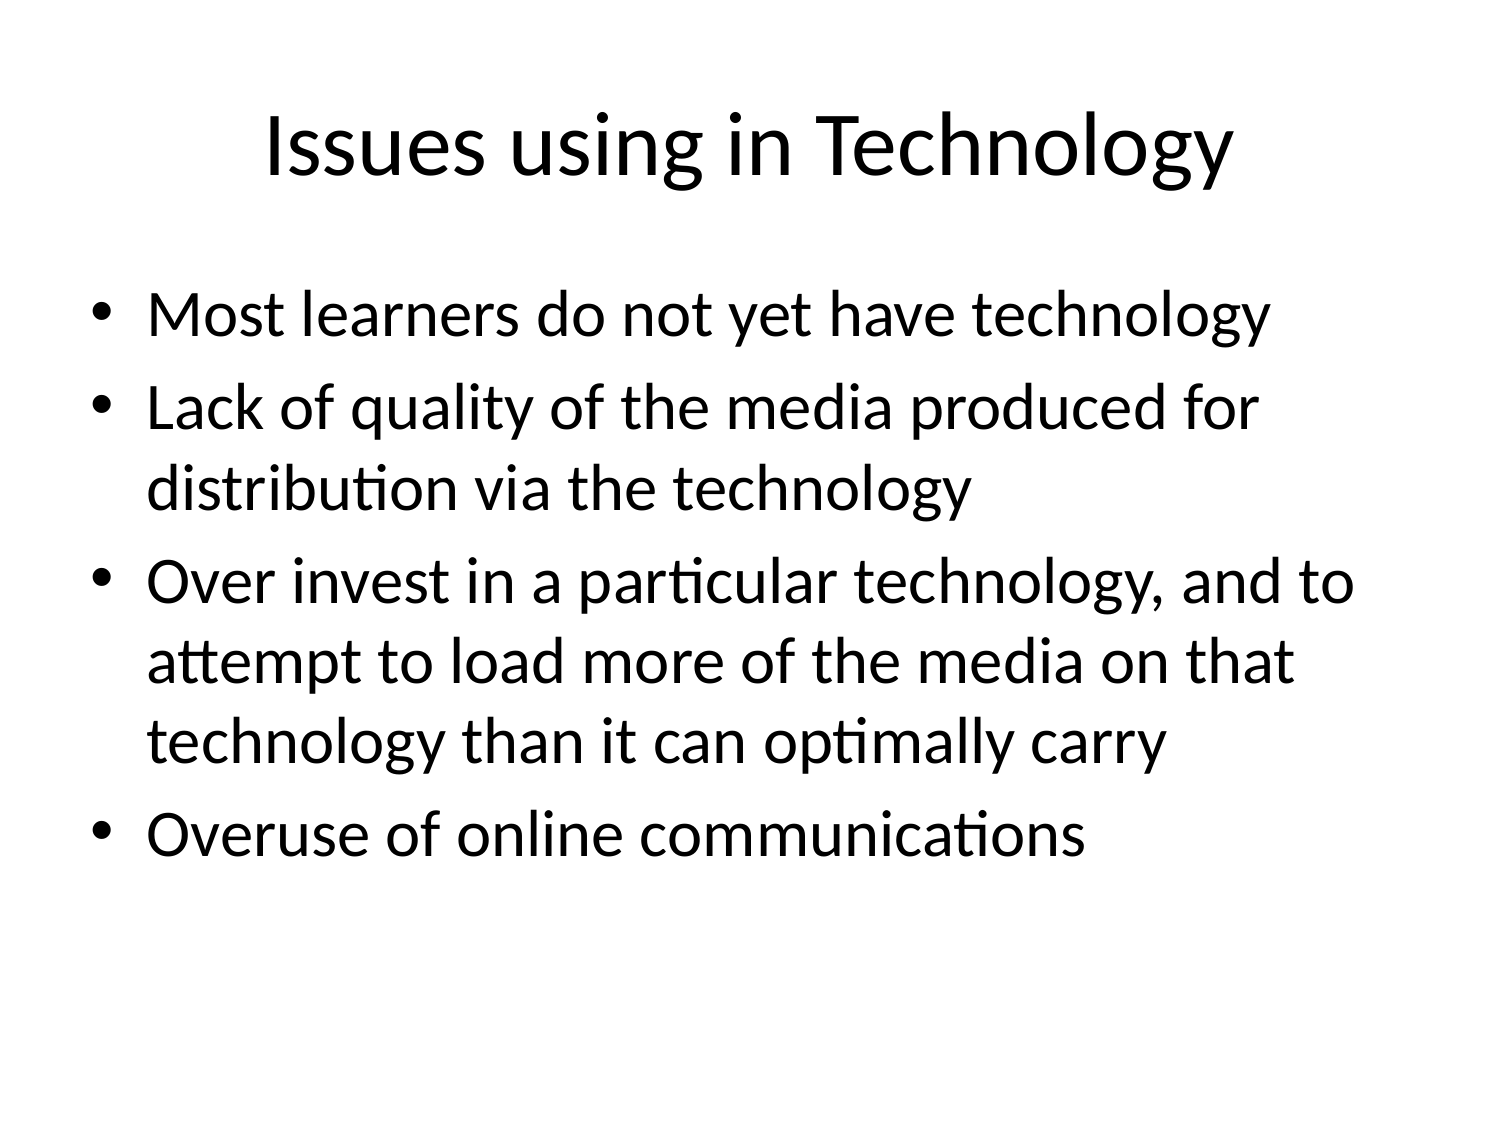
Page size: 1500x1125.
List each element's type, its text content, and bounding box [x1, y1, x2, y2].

list Most learners do not yet have technology Lack of quality of the media produced for distribution via the technology Over invest in a particular technology, and to attempt to load more of the media on that technology than it can optimally carry Overuse of online communications [75, 262, 1425, 1005]
title Issues using in Technology [75, 45, 1425, 233]
